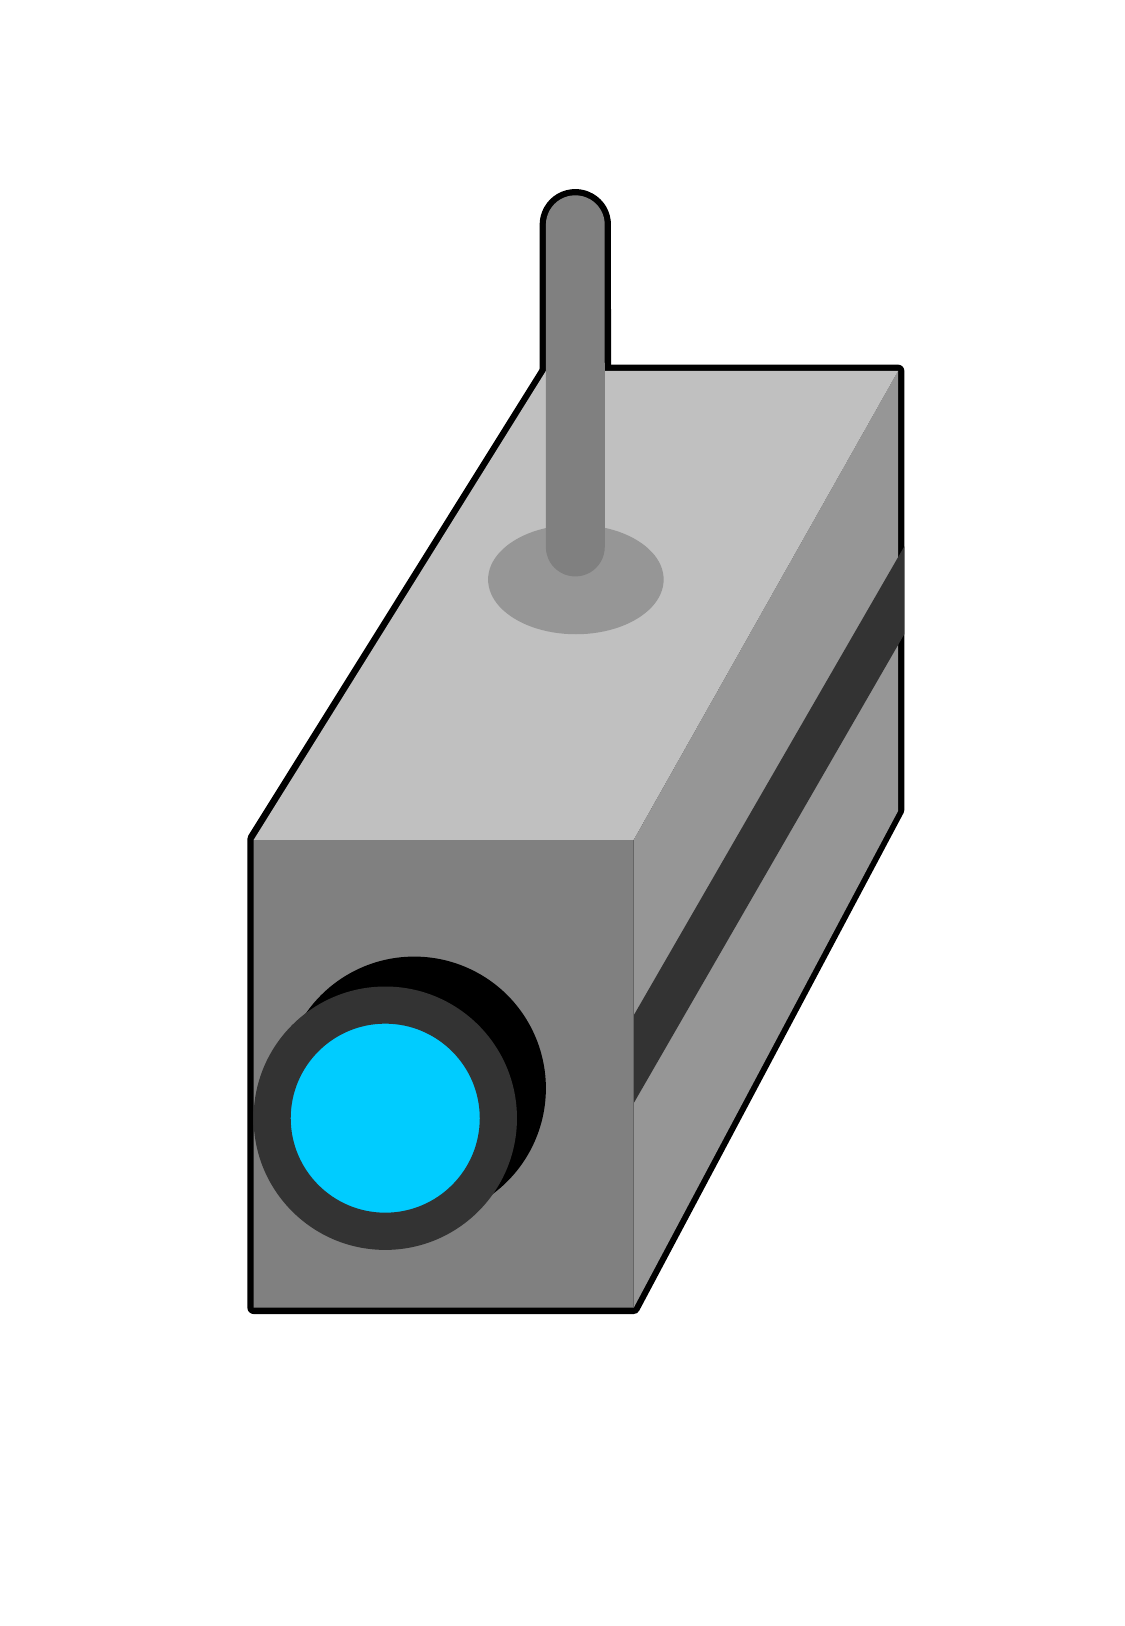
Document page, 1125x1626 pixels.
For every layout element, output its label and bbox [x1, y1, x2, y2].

text_box [253, 195, 905, 1308]
